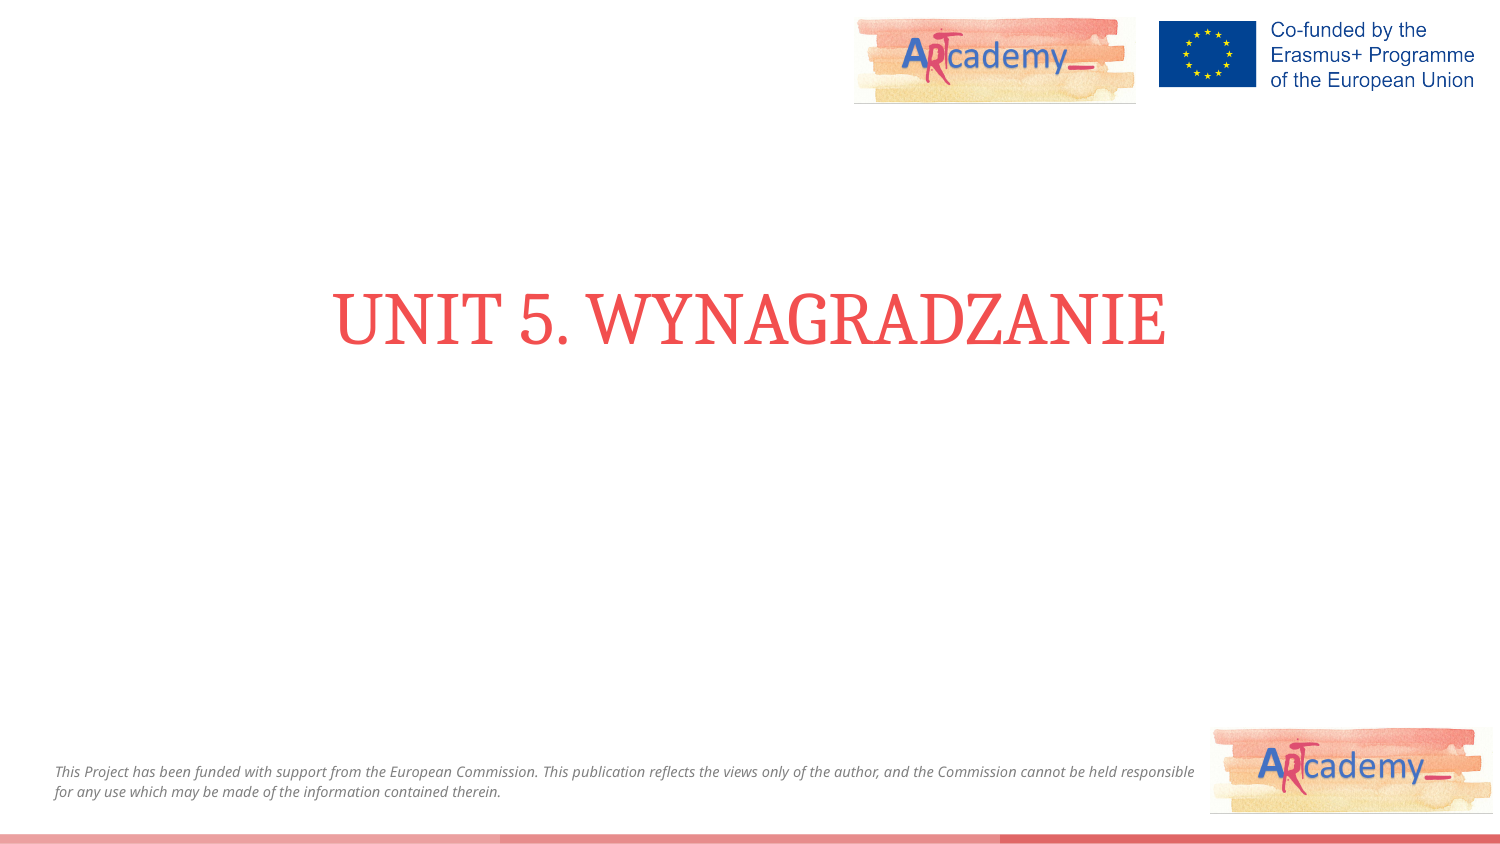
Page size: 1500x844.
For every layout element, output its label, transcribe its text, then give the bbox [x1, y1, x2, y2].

text_box This Project has been funded with support from the European Commission. This publication reflects the views only of the author, and the Commission cannot be held responsible for any use which may be made of the information contained therein. [39, 754, 1205, 799]
title UNIT 5. WYNAGRADZANIE [164, 167, 1336, 375]
picture [1158, 21, 1474, 91]
picture [1210, 709, 1493, 844]
picture [854, 0, 1137, 134]
